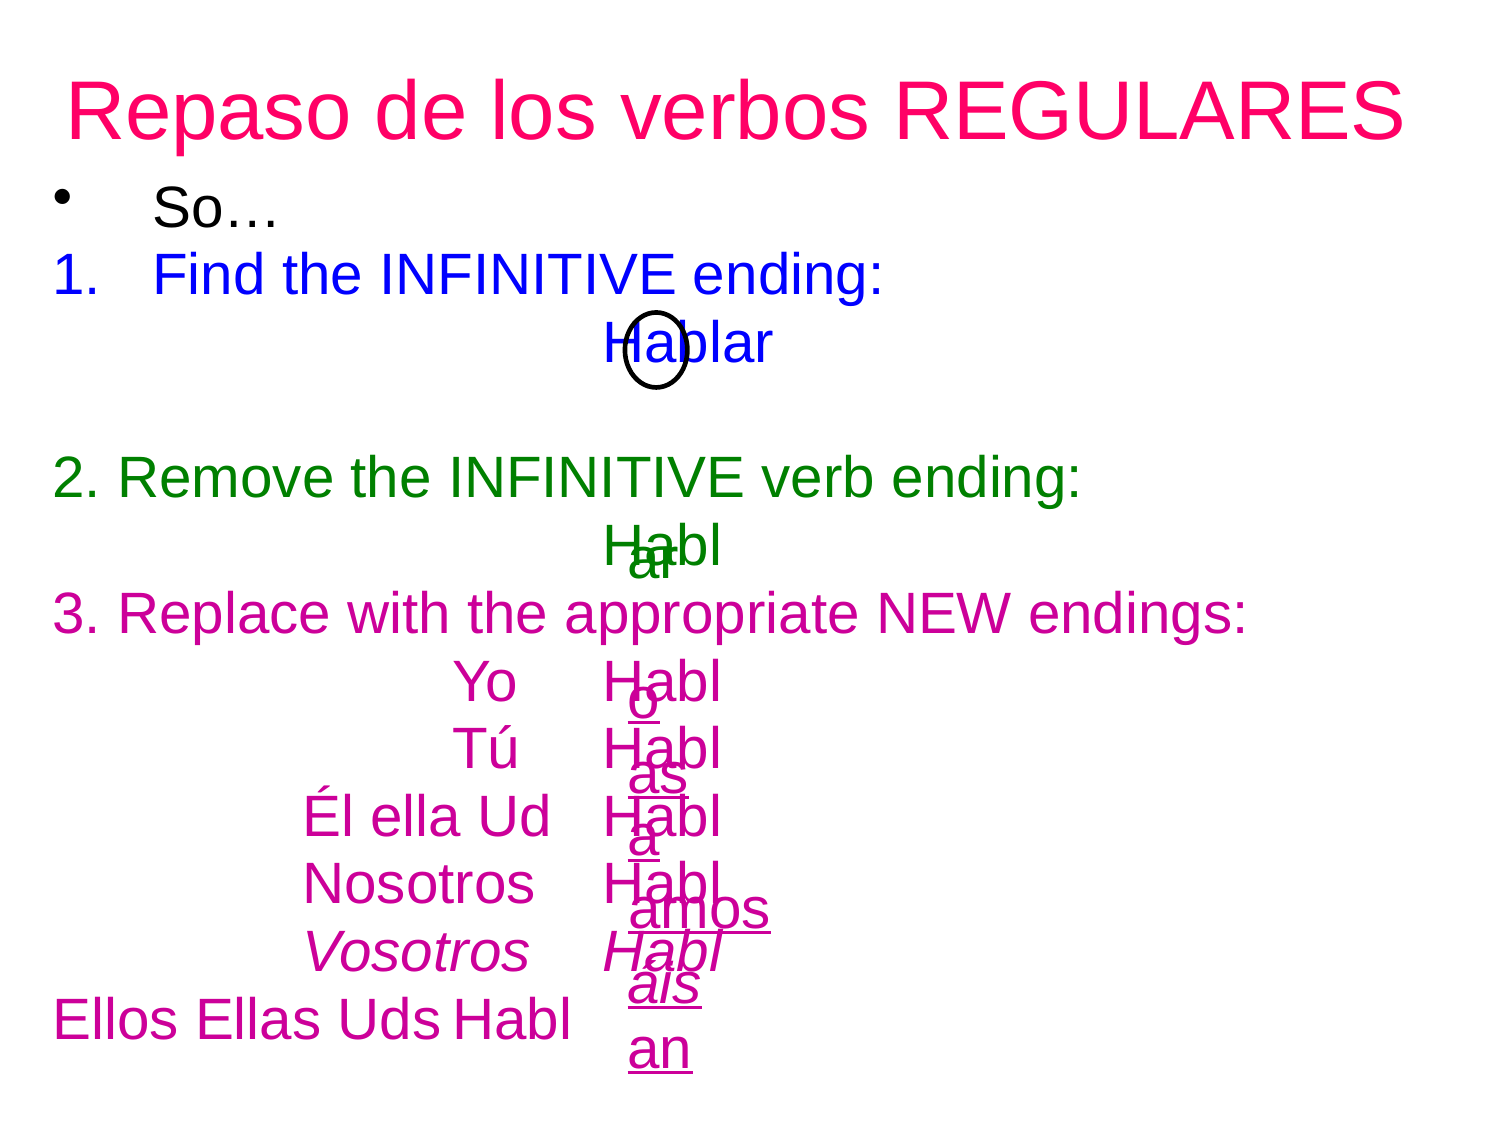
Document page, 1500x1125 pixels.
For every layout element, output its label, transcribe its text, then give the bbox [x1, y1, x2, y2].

title Repaso de los verbos REGULARES [50, 12, 1450, 200]
text_box an [612, 1002, 708, 1088]
text_box amos [613, 862, 787, 948]
text_box as [612, 727, 705, 813]
text_box áis [612, 937, 718, 1023]
list So… Find the INFINITIVE ending: Hablar 2. Remove the INFINITIVE verb ending: Habl 3. Replace with the appropriate NEW endings: Yo Habl Tú Habl Él ella Ud Habl Nosotros Habl Vosotros Habl Ellos Ellas Uds Habl [37, 174, 1388, 1125]
text_box o [612, 652, 675, 727]
text_box [624, 312, 688, 388]
text_box a [612, 789, 675, 875]
text_box ar [612, 512, 695, 598]
